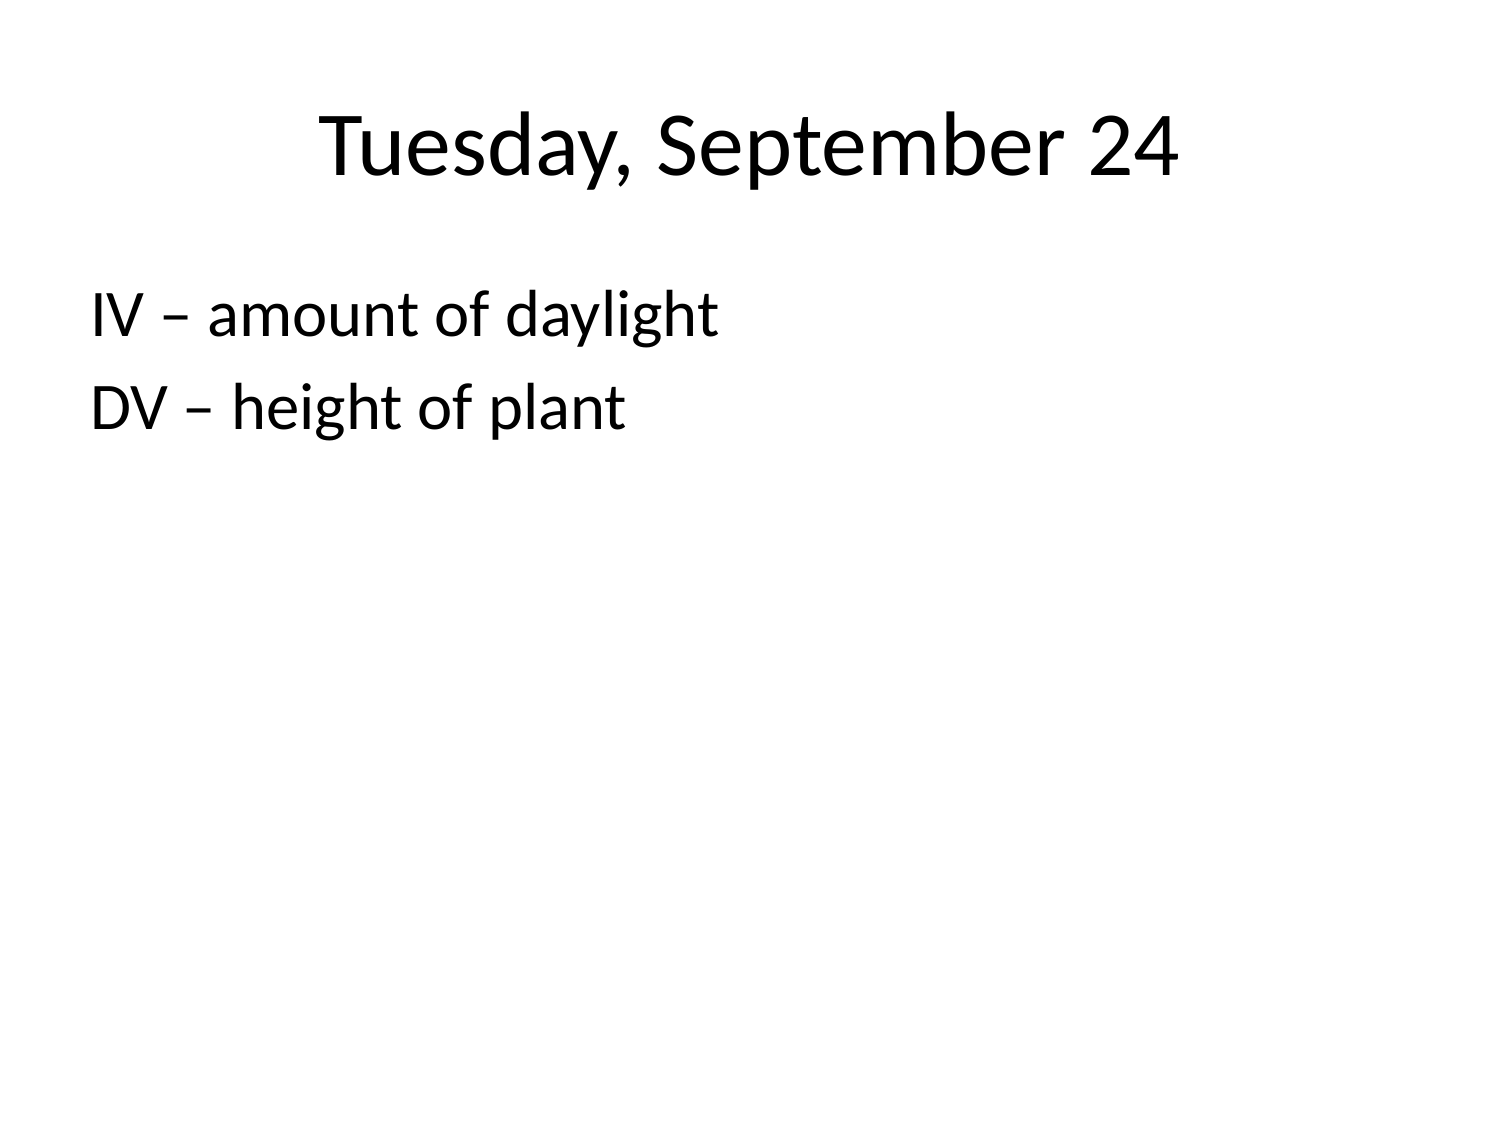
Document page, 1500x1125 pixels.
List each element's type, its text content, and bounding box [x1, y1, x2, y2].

list IV – amount of daylight DV – height of plant [75, 262, 1425, 1005]
title Tuesday, September 24 [75, 45, 1425, 233]
